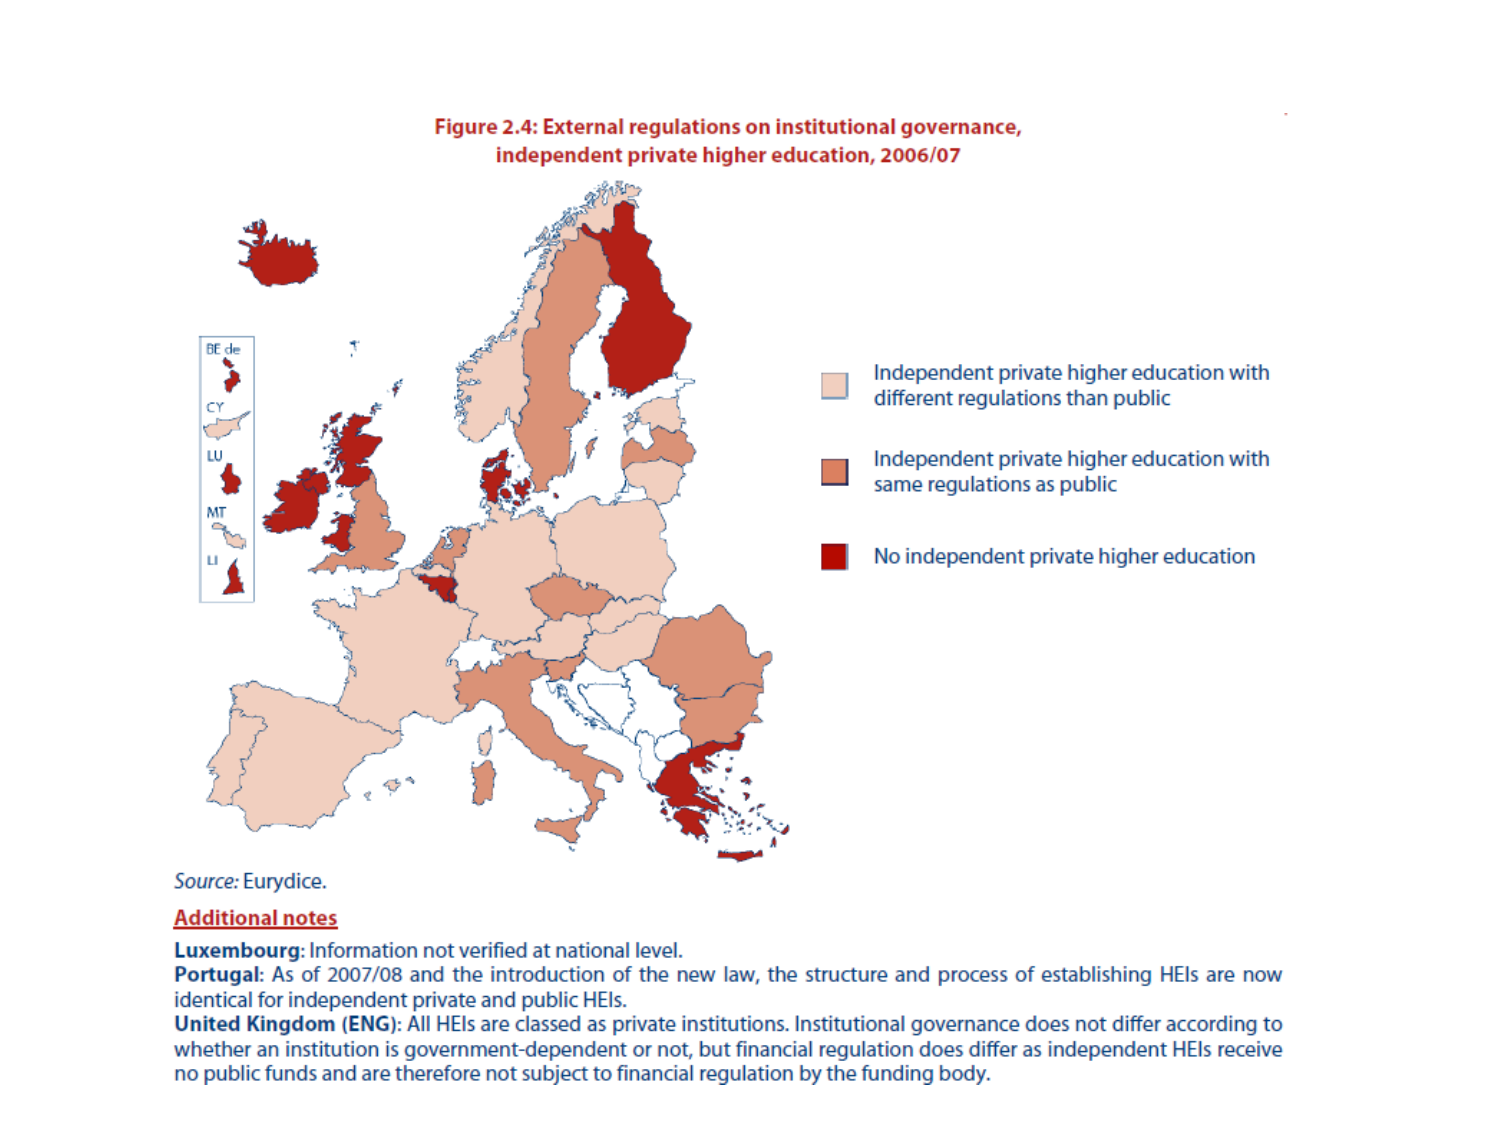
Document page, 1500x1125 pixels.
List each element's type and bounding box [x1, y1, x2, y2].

picture [168, 113, 1289, 1085]
